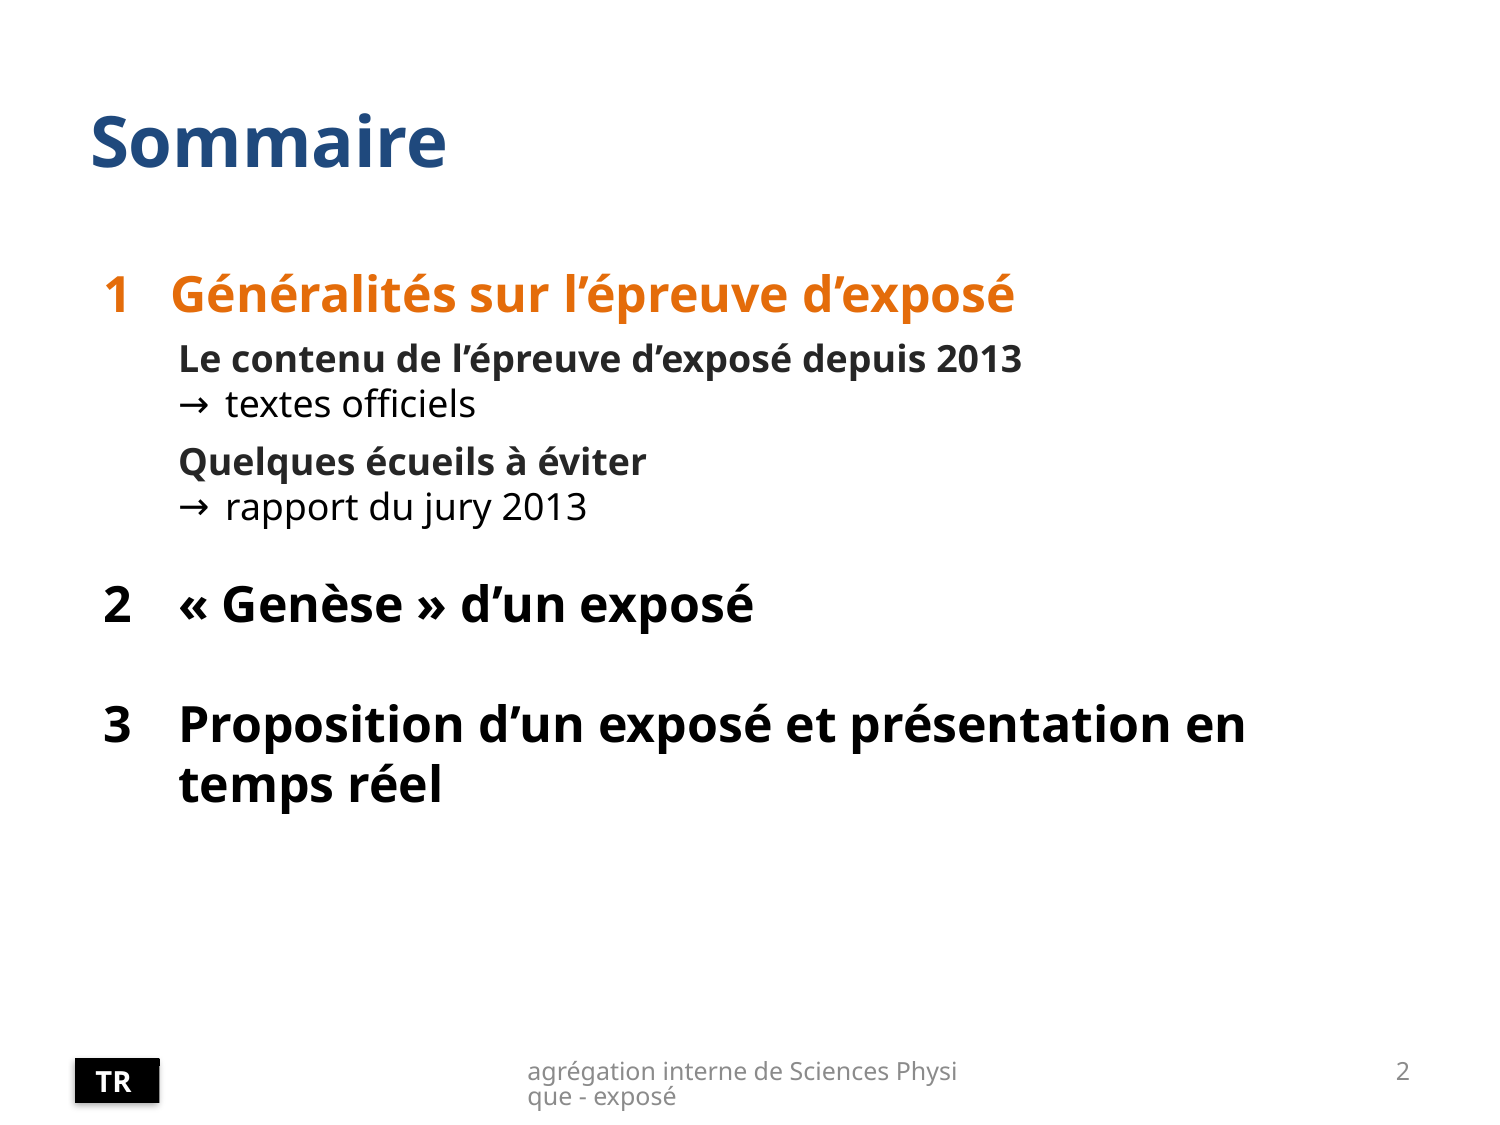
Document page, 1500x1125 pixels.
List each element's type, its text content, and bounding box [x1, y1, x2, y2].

slide_number TR [75, 1058, 160, 1103]
slide_number 2 [1074, 1042, 1425, 1103]
text_box 1 Généralités sur l’épreuve d’exposé Le contenu de l’épreuve d’exposé depuis 2013 textes officiels Quelques écueils à éviter rapport du jury 2013 « Genèse » d’un exposé Proposition d’un exposé et présentation en temps réel [88, 255, 1376, 821]
title Sommaire [75, 45, 1425, 233]
footer agrégation interne de Sciences Physique - exposé [512, 1042, 988, 1103]
